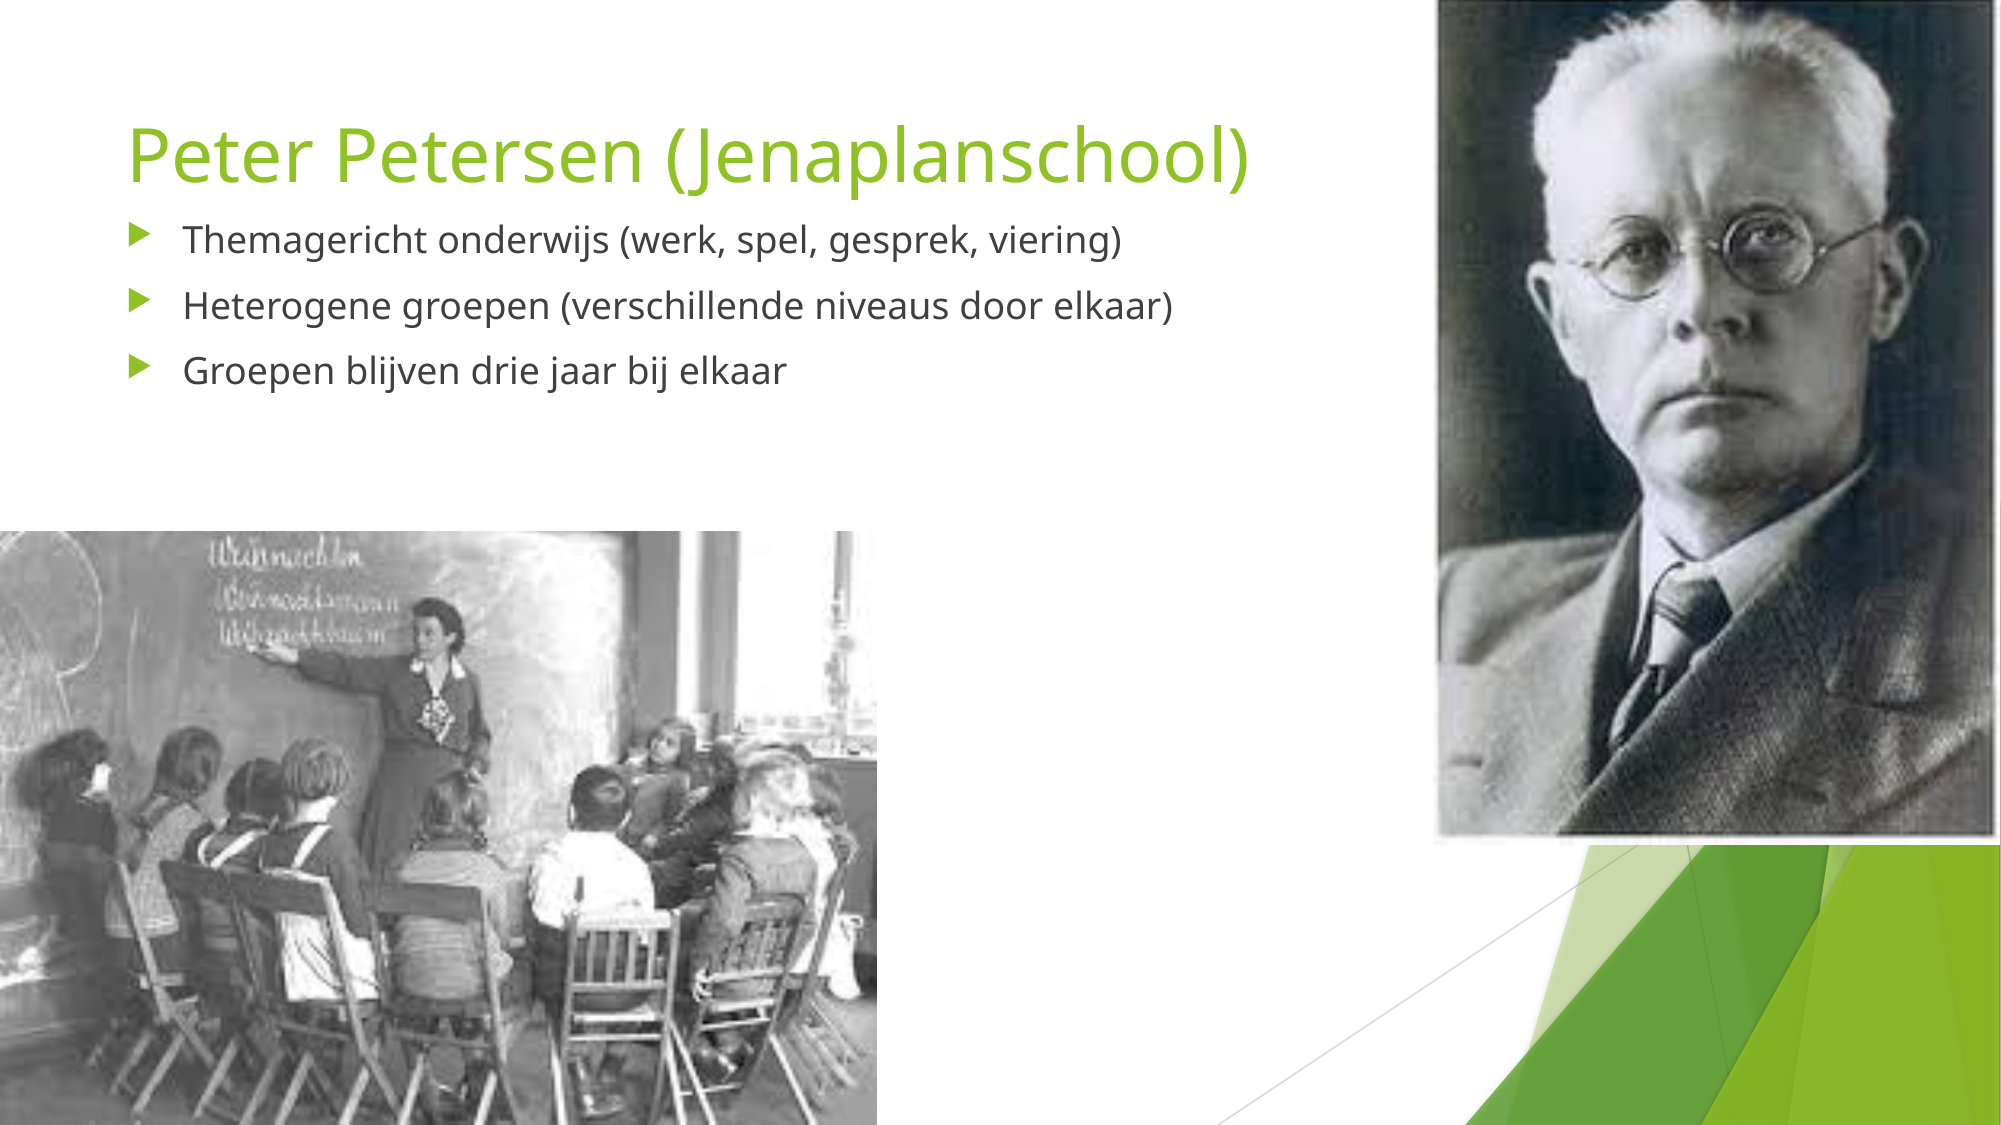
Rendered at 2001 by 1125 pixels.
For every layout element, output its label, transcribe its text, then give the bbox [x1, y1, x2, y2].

picture [0, 530, 877, 1125]
picture [1432, 0, 2000, 846]
title Peter Petersen (Jenaplanschool) [111, 99, 1428, 208]
list Themagericht onderwijs (werk, spel, gesprek, viering) Heterogene groepen (verschillende niveaus door elkaar) Groepen blijven drie jaar bij elkaar [111, 208, 1428, 845]
